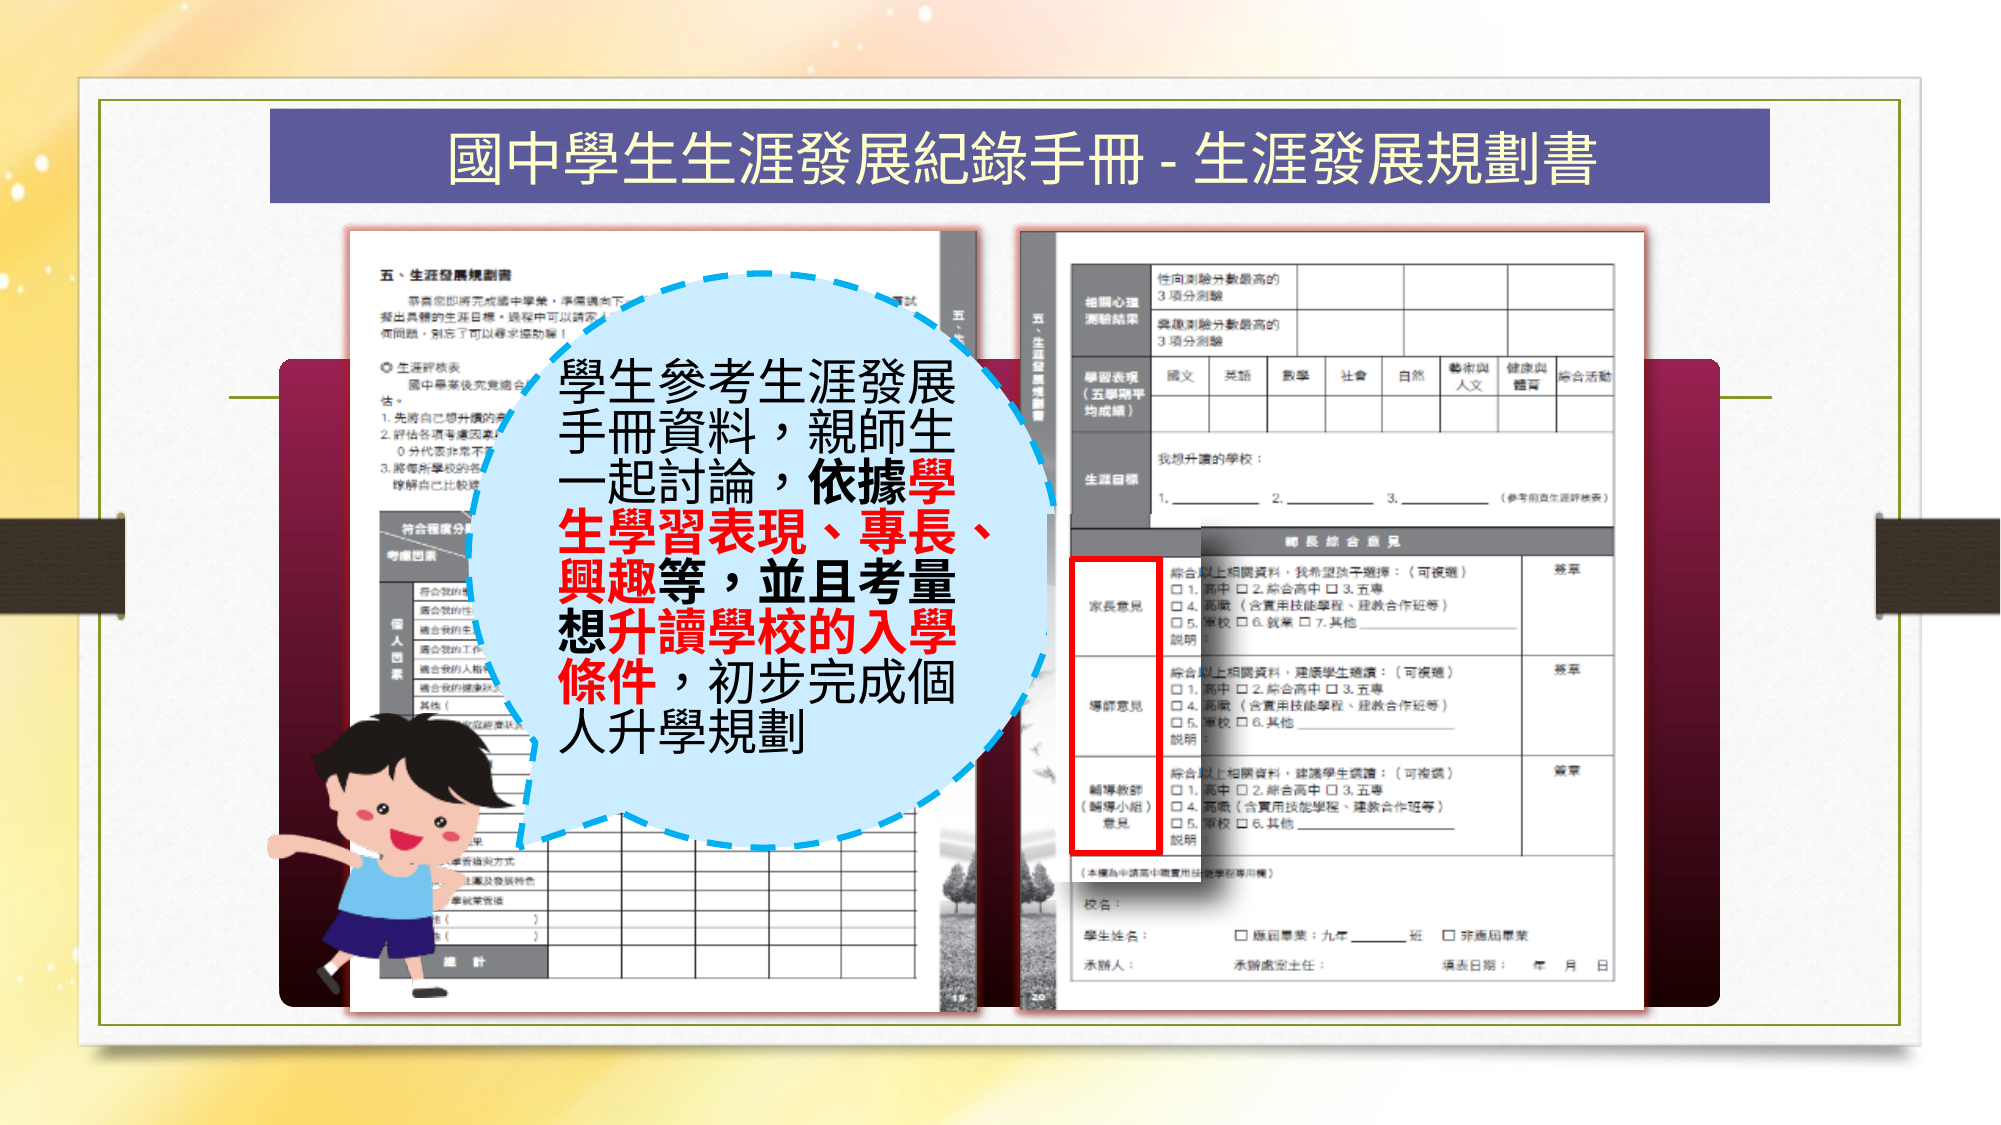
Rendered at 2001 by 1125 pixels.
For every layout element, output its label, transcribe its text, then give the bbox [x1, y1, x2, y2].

text_box [269, 107, 1771, 204]
text_box 國中學生生涯發展紀錄手冊-生涯發展規劃書 [431, 114, 1644, 200]
picture [0, 0, 2001, 1125]
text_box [267, 231, 1721, 1012]
